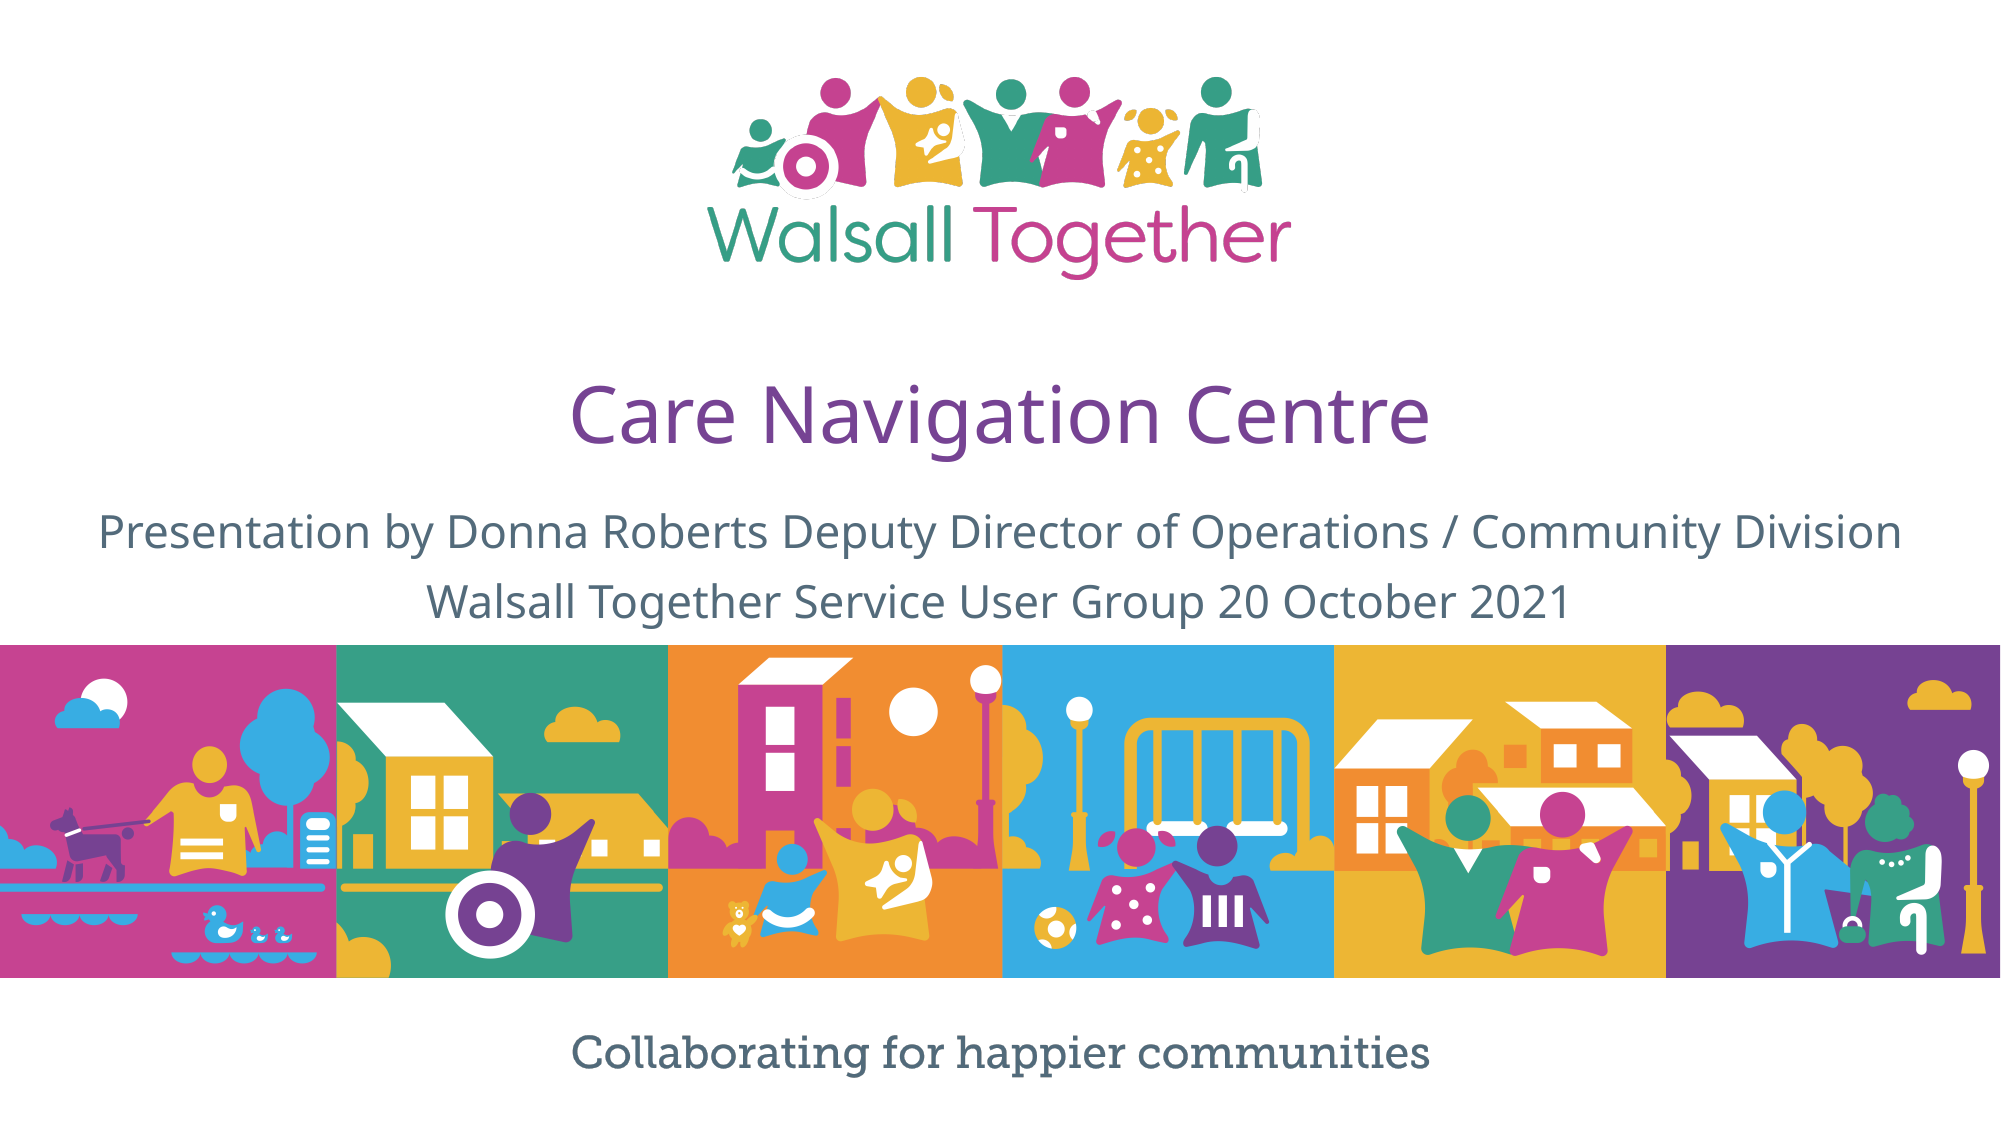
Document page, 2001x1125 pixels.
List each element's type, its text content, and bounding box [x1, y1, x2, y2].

list Presentation by Donna Roberts Deputy Director of Operations / Community Division Walsall Together Service User Group 20 October 2021 [76, 509, 1925, 638]
picture [563, 1029, 1437, 1081]
title Care Navigation Centre [76, 332, 1925, 462]
picture [0, 645, 2001, 978]
picture [702, 71, 1298, 285]
